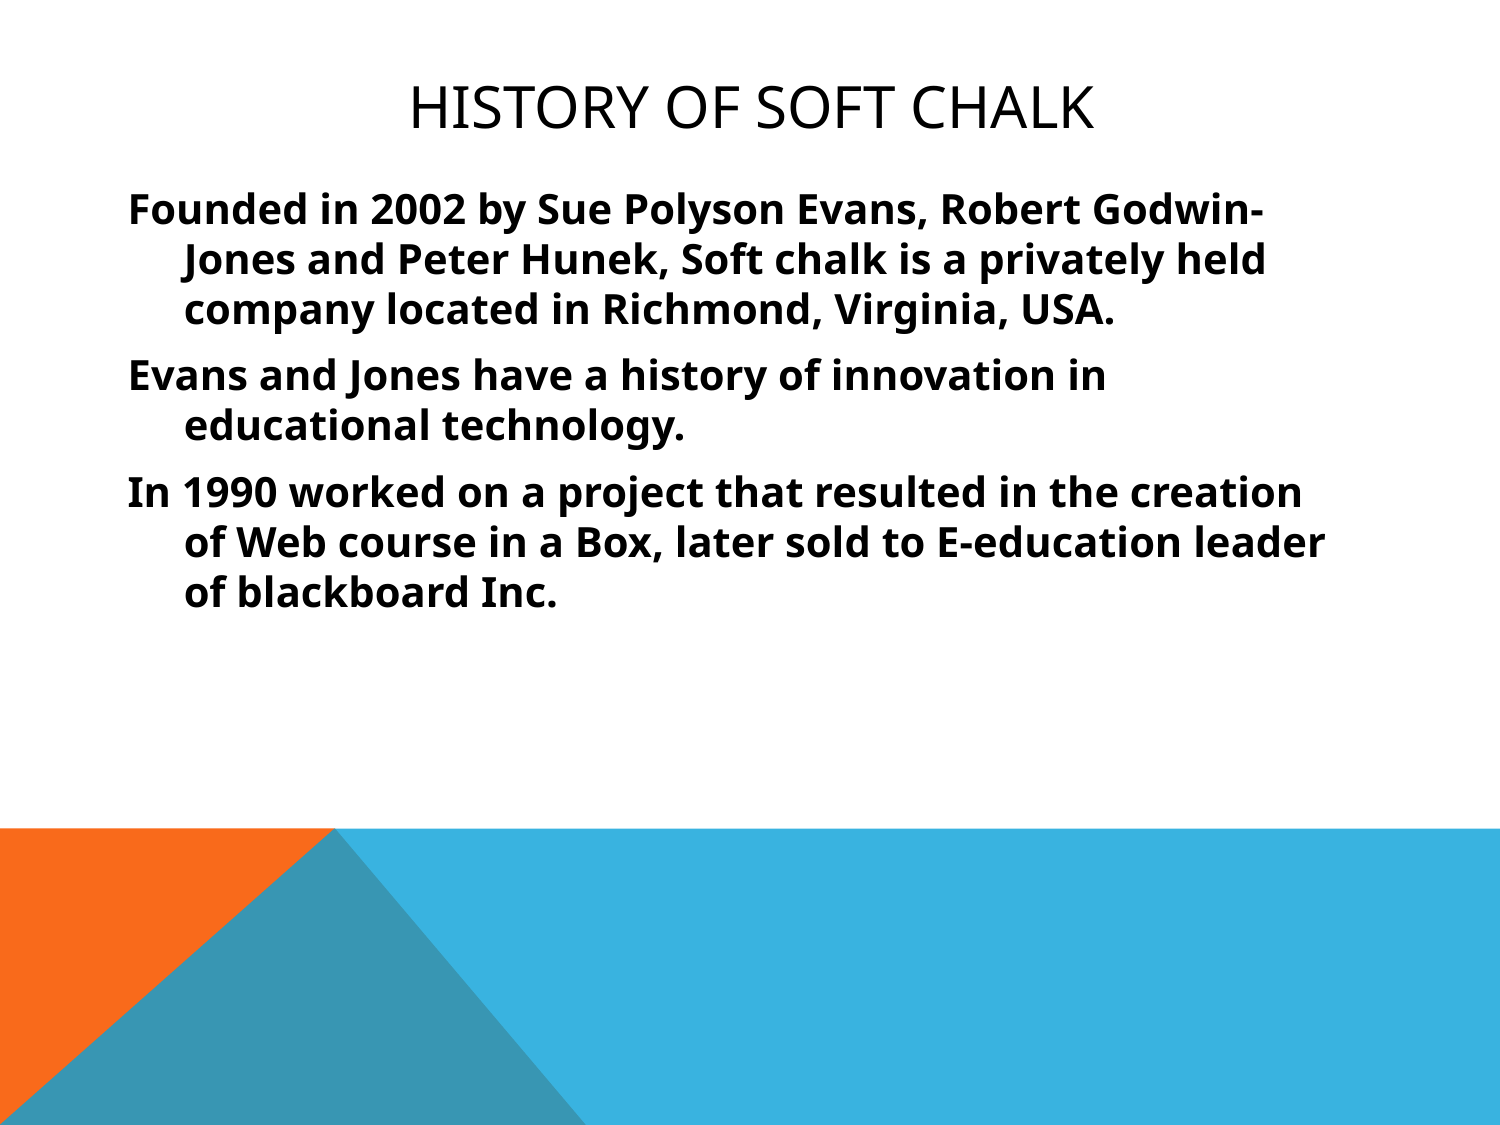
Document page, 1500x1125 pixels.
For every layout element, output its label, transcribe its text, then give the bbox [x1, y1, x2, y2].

list Founded in 2002 by Sue Polyson Evans, Robert Godwin-Jones and Peter Hunek, Soft chalk is a privately held company located in Richmond, Virginia, USA. Evans and Jones have a history of innovation in educational technology. In 1990 worked on a project that resulted in the creation of Web course in a Box, later sold to E-education leader of blackboard Inc. [112, 174, 1347, 763]
title History of soft chalk [135, 60, 1369, 150]
